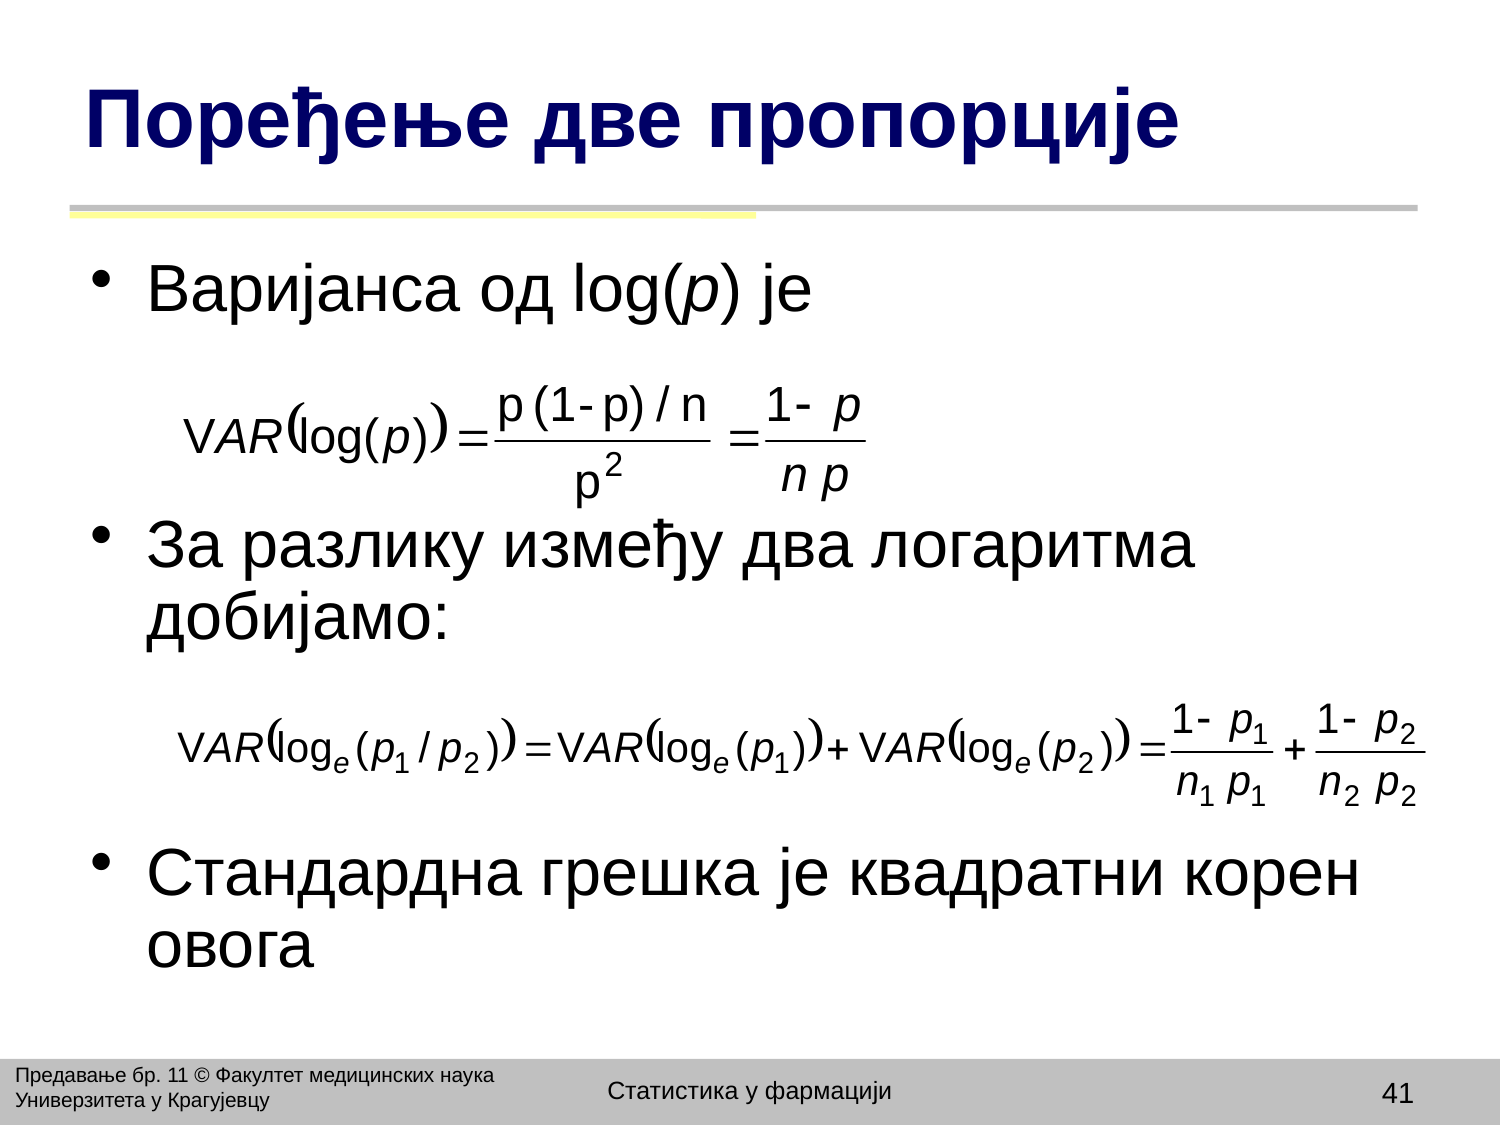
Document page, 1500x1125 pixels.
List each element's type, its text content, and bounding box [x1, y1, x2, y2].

slide_number Предавање бр. 11 © Факултет медицинских наука Универзитета у Крагујевцу [0, 1053, 622, 1108]
list Варијанса од log(p) је За разлику између два логаритма добијамо: Стандардна грешка је квадратни корен овога [74, 531, 1426, 1023]
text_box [173, 368, 879, 523]
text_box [168, 689, 1438, 819]
title Поређење две пропорције [69, 19, 1426, 208]
slide_number 41 [1079, 1066, 1430, 1125]
footer Статистика у фармацији [512, 1066, 988, 1125]
list Варијанса од log(p) је За разлику између два логаритма добијамо: Стандардна грешка је квадратни корен овога [74, 246, 1426, 529]
